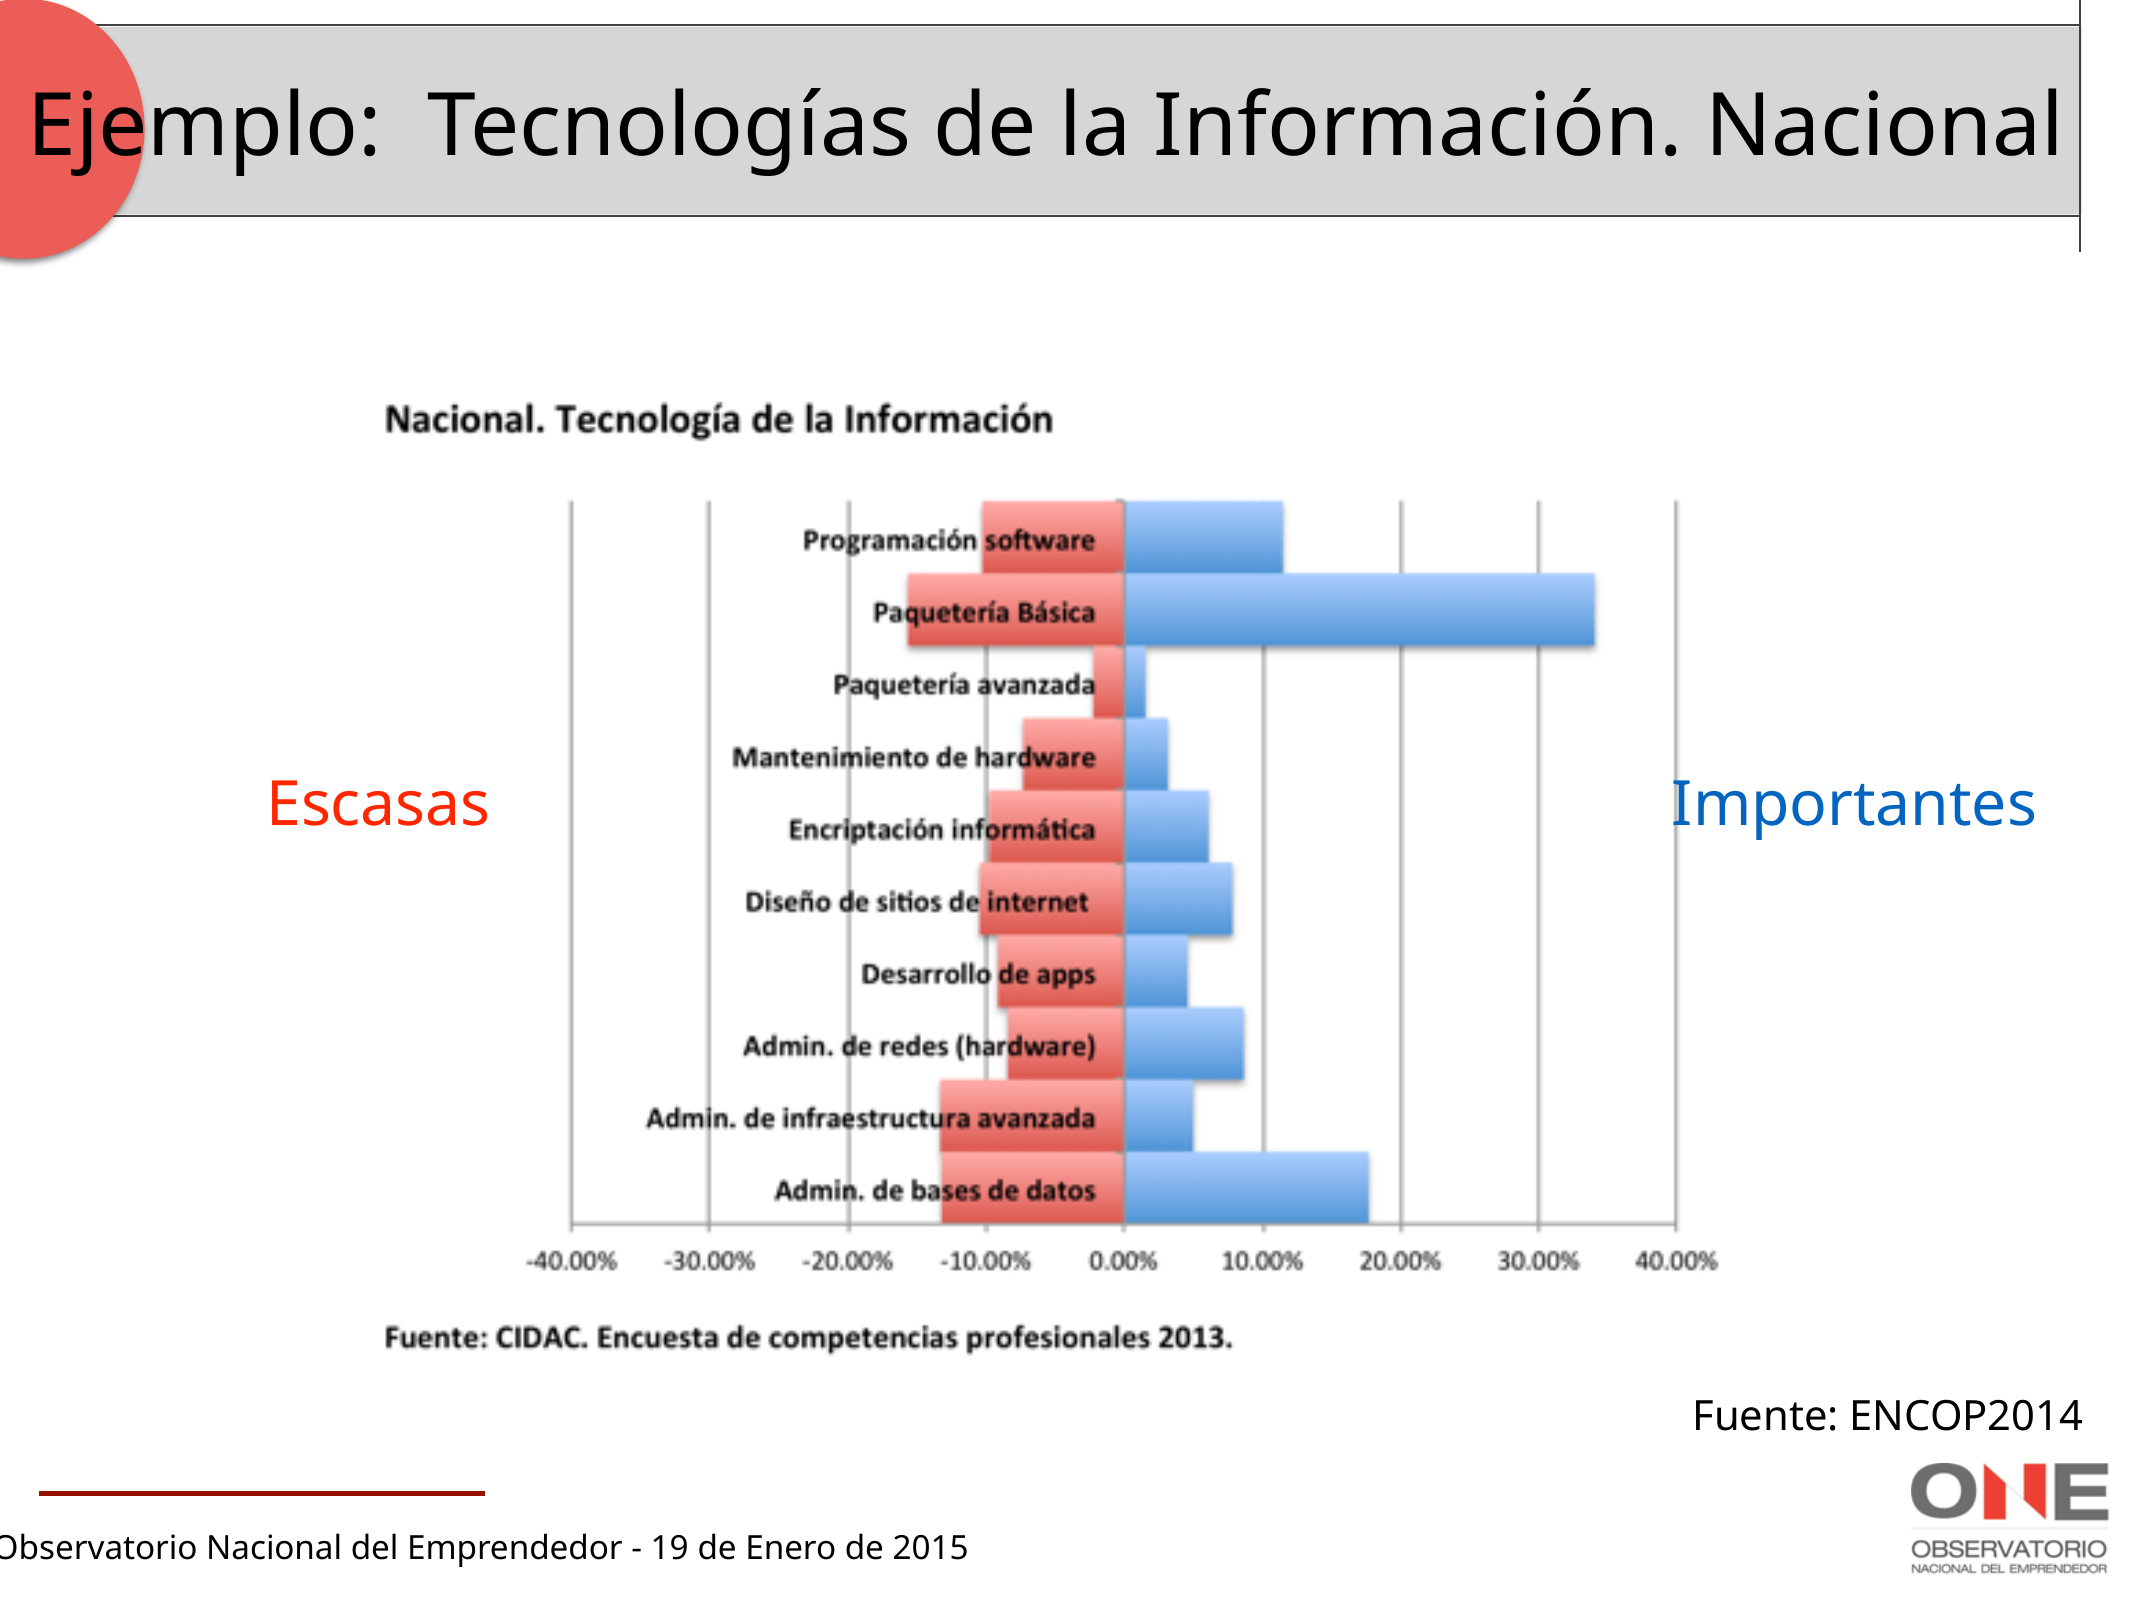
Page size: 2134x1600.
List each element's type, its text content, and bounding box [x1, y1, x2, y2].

text_box Fuente: ENCOP2014 [1684, 1380, 2093, 1447]
text_box Ejemplo: Tecnologías de la Información. Nacional [19, 59, 2073, 182]
picture [375, 392, 1810, 1362]
picture [1911, 1463, 2117, 1588]
text_box Importantes [1817, 754, 2046, 846]
text_box Escasas [257, 754, 371, 846]
